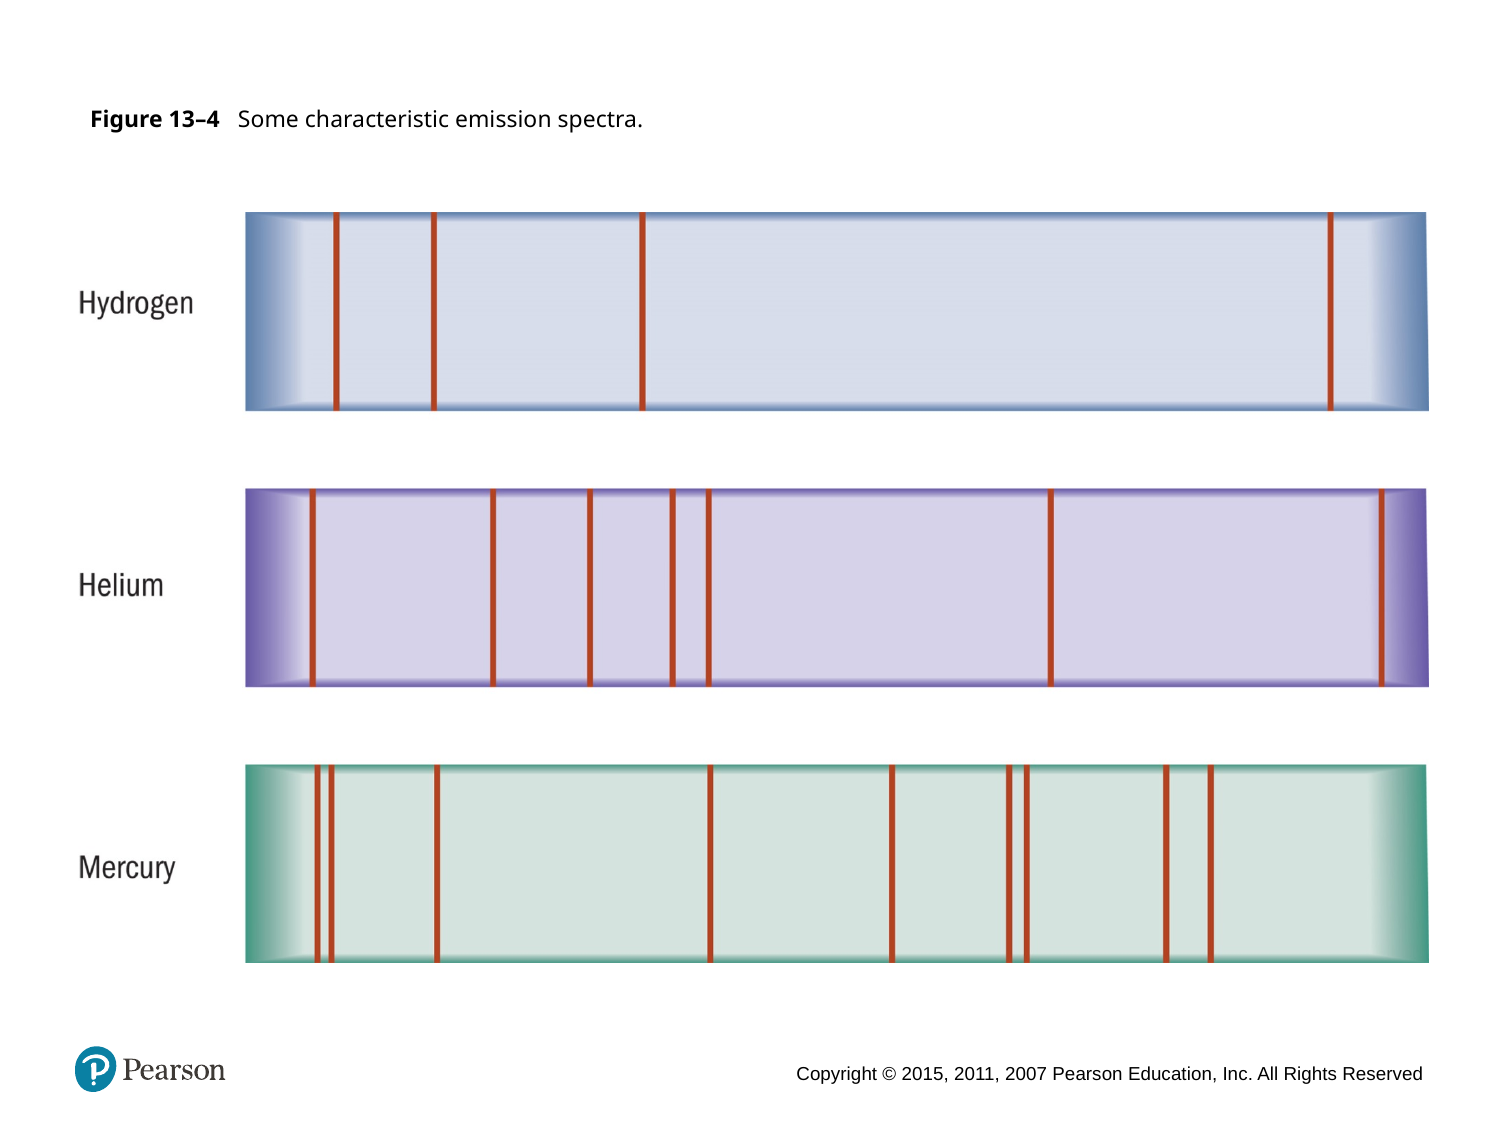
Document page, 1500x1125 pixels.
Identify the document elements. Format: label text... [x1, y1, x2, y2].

title Figure 13–4 Some characteristic emission spectra. [74, 62, 1426, 176]
picture [78, 212, 1429, 963]
